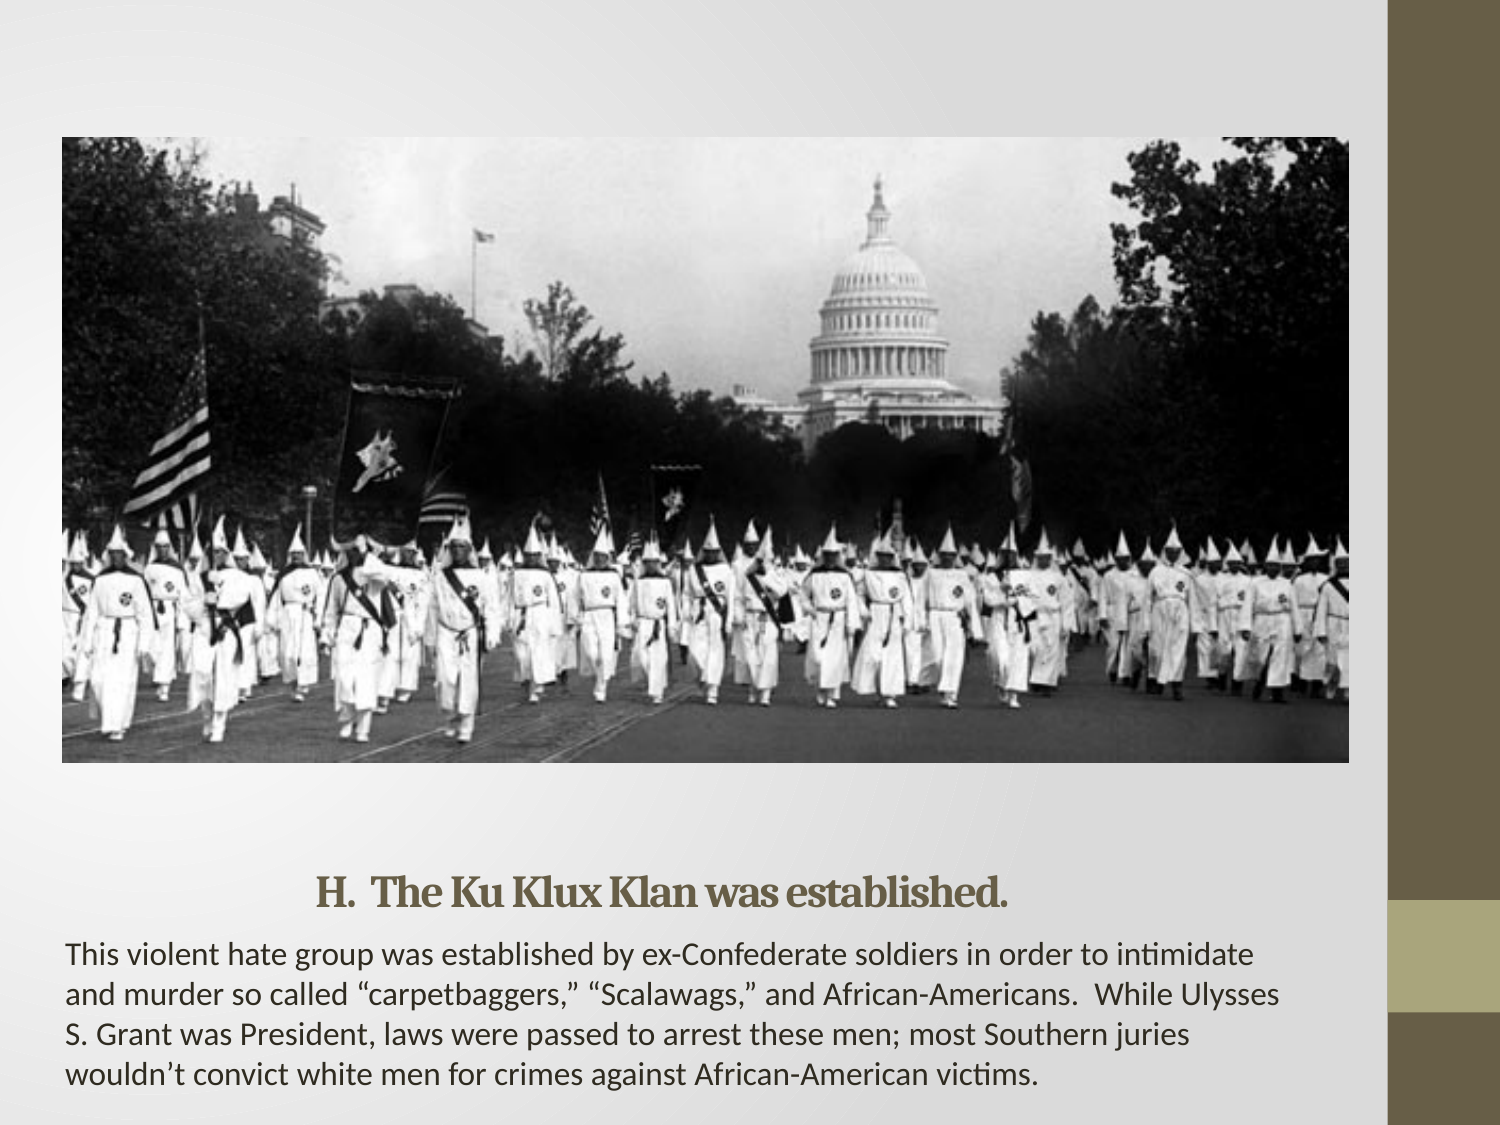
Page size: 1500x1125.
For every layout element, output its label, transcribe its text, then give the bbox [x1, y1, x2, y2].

title H. The Ku Klux Klan was established. [24, 849, 1300, 924]
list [61, 136, 1350, 763]
list This violent hate group was established by ex-Confederate soldiers in order to intimidate and murder so called “carpetbaggers,” “Scalawags,” and African-Americans. While Ulysses S. Grant was President, laws were passed to arrest these men; most Southern juries wouldn’t convict white men for crimes against African-American victims. [50, 924, 1325, 1100]
